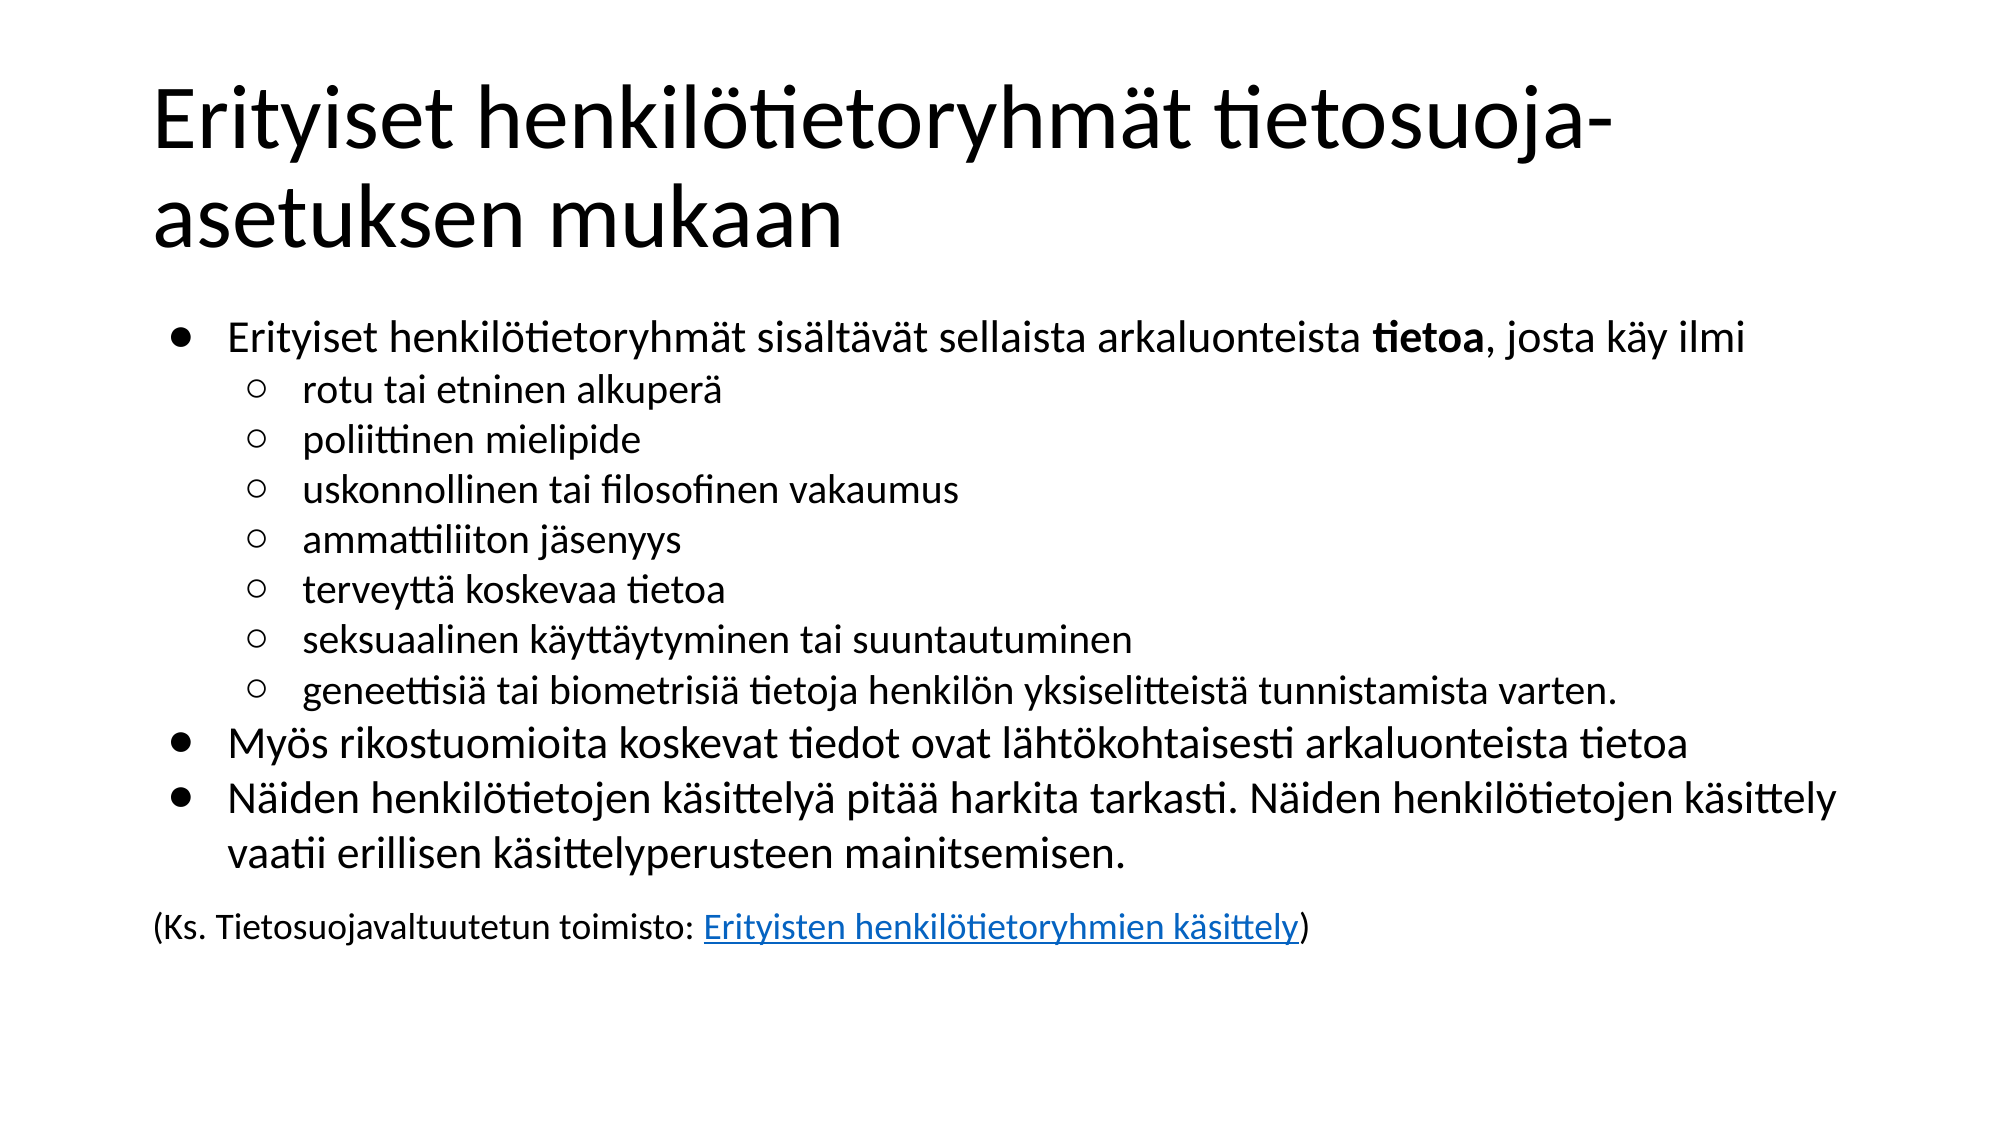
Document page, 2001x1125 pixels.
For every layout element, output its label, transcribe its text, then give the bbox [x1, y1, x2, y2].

list Erityiset henkilötietoryhmät sisältävät sellaista arkaluonteista tietoa, josta käy ilmi rotu tai etninen alkuperä poliittinen mielipide uskonnollinen tai filosofinen vakaumus ammattiliiton jäsenyys terveyttä koskevaa tietoa seksuaalinen käyttäytyminen tai suuntautuminen geneettisiä tai biometrisiä tietoja henkilön yksiselitteistä tunnistamista varten. Myös rikostuomioita koskevat tiedot ovat lähtökohtaisesti arkaluonteista tietoa Näiden henkilötietojen käsittelyä pitää harkita tarkasti. Näiden henkilötietojen käsittely vaatii erillisen käsittelyperusteen mainitsemisen. (Ks. Tietosuojavaltuutetun toimisto: Erityisten henkilötietoryhmien käsittely) [137, 299, 1863, 1014]
title Erityiset henkilötietoryhmät tietosuoja-asetuksen mukaan [137, 59, 1863, 278]
